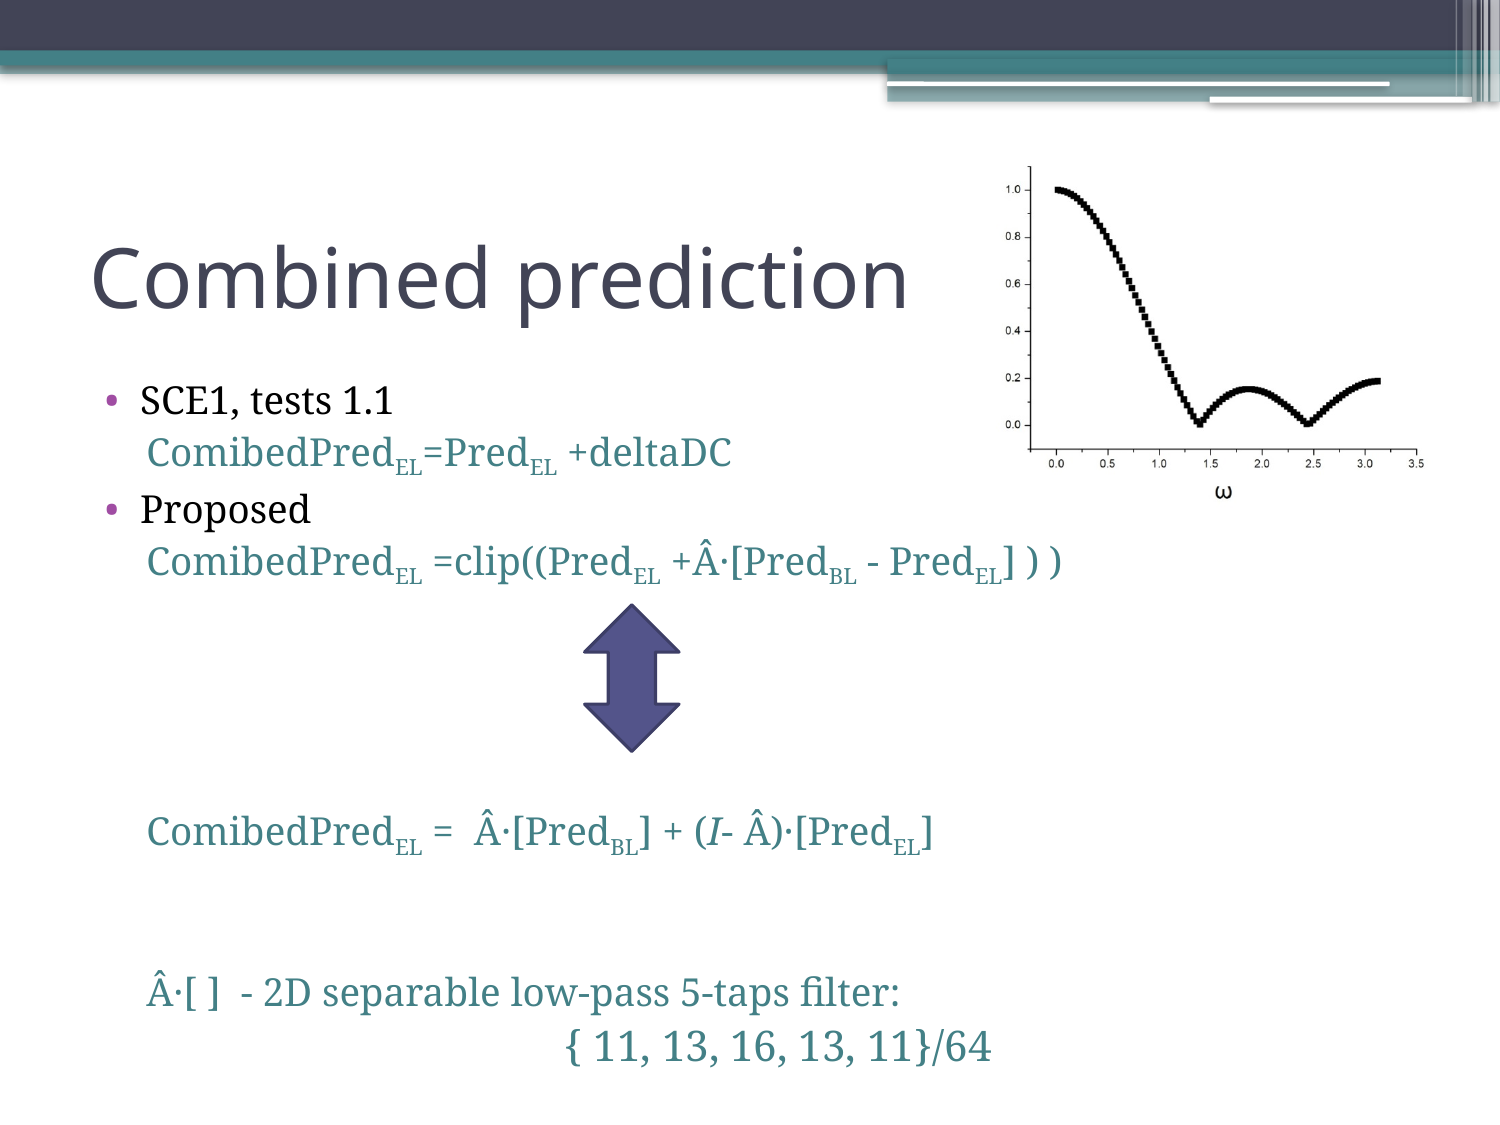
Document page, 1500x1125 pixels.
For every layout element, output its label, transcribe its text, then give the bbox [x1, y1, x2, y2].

list SCE1, tests 1.1 ComibedPredEL=PredEL +deltaDC Proposed ComibedPredEL =clip((PredEL +Â·[PredBL - PredEL] ) ) ComibedPredEL = Â·[PredBL] + (I- Â)·[PredEL] Â·[ ] - 2D separable low-pass 5-taps filter: { 11, 13, 16, 13, 11}/64 [75, 368, 1425, 1079]
picture [974, 136, 1454, 528]
title Combined prediction [75, 187, 967, 363]
text_box [583, 603, 681, 753]
